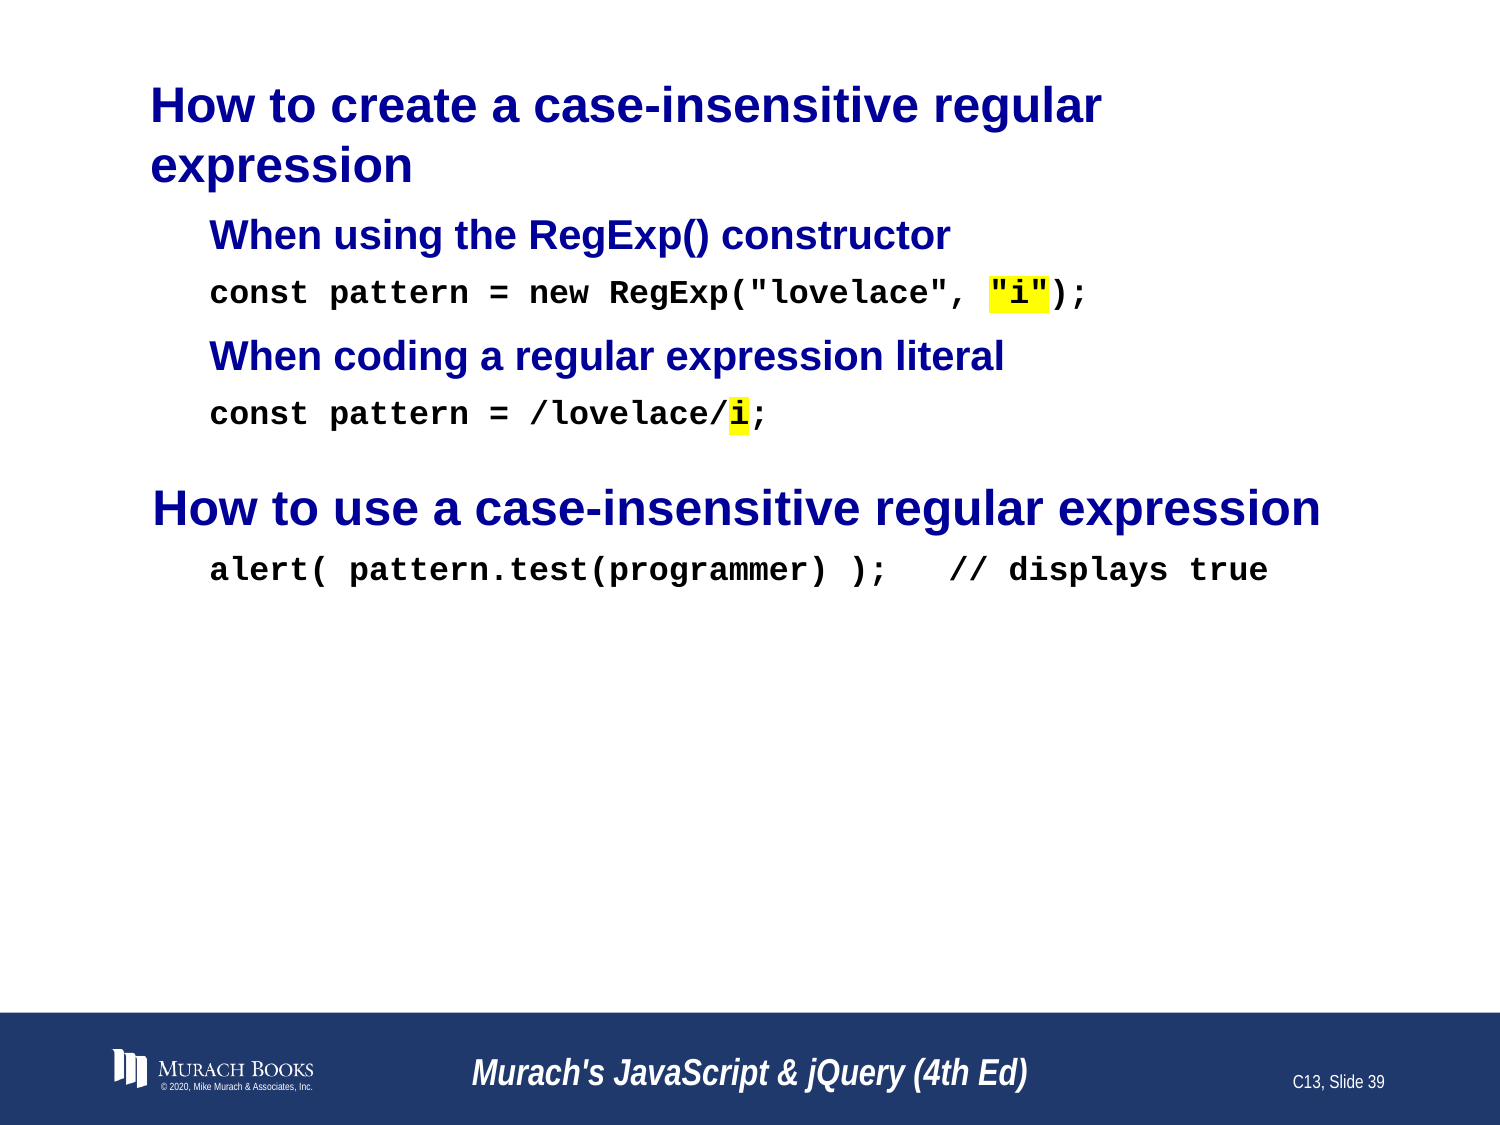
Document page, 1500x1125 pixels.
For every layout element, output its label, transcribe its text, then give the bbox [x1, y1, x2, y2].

list When using the RegExp() constructor const pattern = new RegExp("lovelace", "i"); When coding a regular expression literal const pattern = /lovelace/i; How to use a case-insensitive regular expression alert( pattern.test(programmer) ); // displays true [137, 200, 1350, 1000]
slide_number C13, Slide 39 [1087, 1025, 1400, 1100]
footer © 2020, Mike Murach & Associates, Inc. [12, 1025, 463, 1100]
slide_number Murach's JavaScript & jQuery (4th Ed) [463, 1025, 1050, 1100]
title How to create a case-insensitive regular expression [150, 72, 1350, 194]
